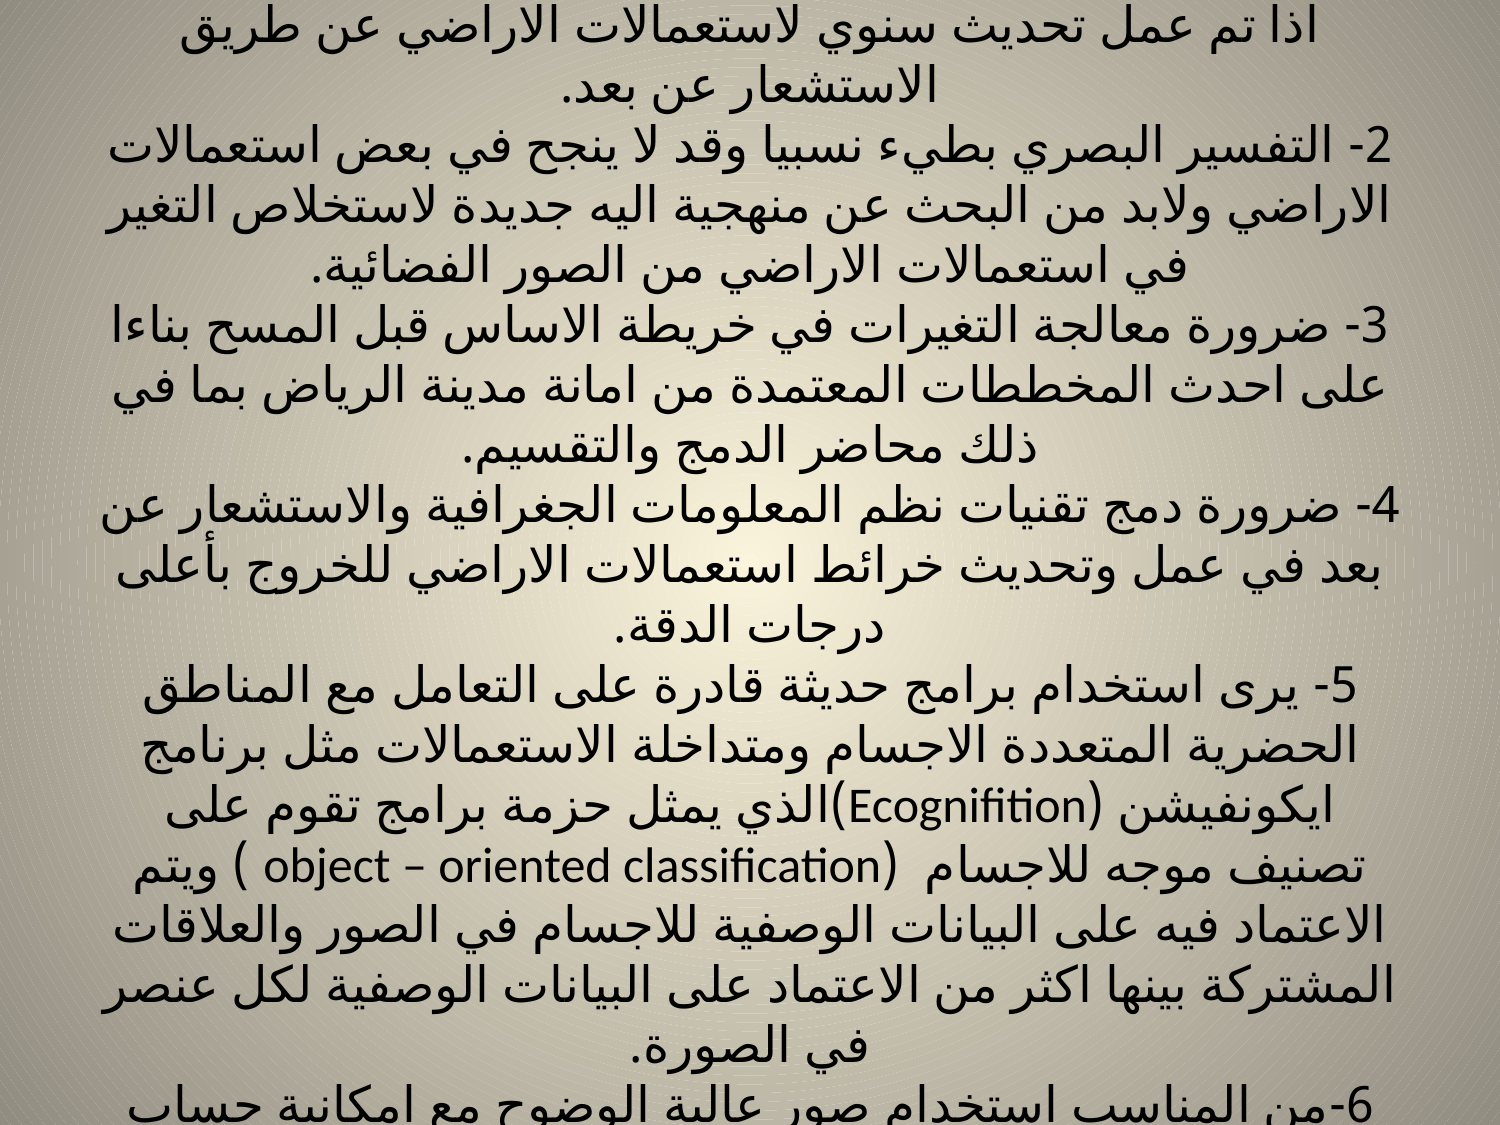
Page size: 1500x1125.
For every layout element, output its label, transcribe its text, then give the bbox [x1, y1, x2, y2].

title التوصيات: 1- امكانية زيادة الفترة الزمنية بين المسوحات الميدانية الشاملة اذا تم عمل تحديث سنوي لاستعمالات الاراضي عن طريق الاستشعار عن بعد. 2- التفسير البصري بطيء نسبيا وقد لا ينجح في بعض استعمالات الاراضي ولابد من البحث عن منهجية اليه جديدة لاستخلاص التغير في استعمالات الاراضي من الصور الفضائية. 3- ضرورة معالجة التغيرات في خريطة الاساس قبل المسح بناءا على احدث المخططات المعتمدة من امانة مدينة الرياض بما في ذلك محاضر الدمج والتقسيم. 4- ضرورة دمج تقنيات نظم المعلومات الجغرافية والاستشعار عن بعد في عمل وتحديث خرائط استعمالات الاراضي للخروج بأعلى درجات الدقة. 5- يرى استخدام برامج حديثة قادرة على التعامل مع المناطق الحضرية المتعددة الاجسام ومتداخلة الاستعمالات مثل برنامج ايكونفيشن (Ecognifition)الذي يمثل حزمة برامج تقوم على تصنيف موجه للاجسام (object – oriented classification ) ويتم الاعتماد فيه على البيانات الوصفية للاجسام في الصور والعلاقات المشتركة بينها اكثر من الاعتماد على البيانات الوصفية لكل عنصر في الصورة. 6-من المناسب استخدام صور عالية الوضوح مع امكانية حساب الارتفاعات مثل تقنية المسح الليزري ثلاثي الابعاد بنوعيه الماسح الليزري الارضي المحمول على عربة والماسح الليزري الجوي. [75, 0, 1425, 1125]
